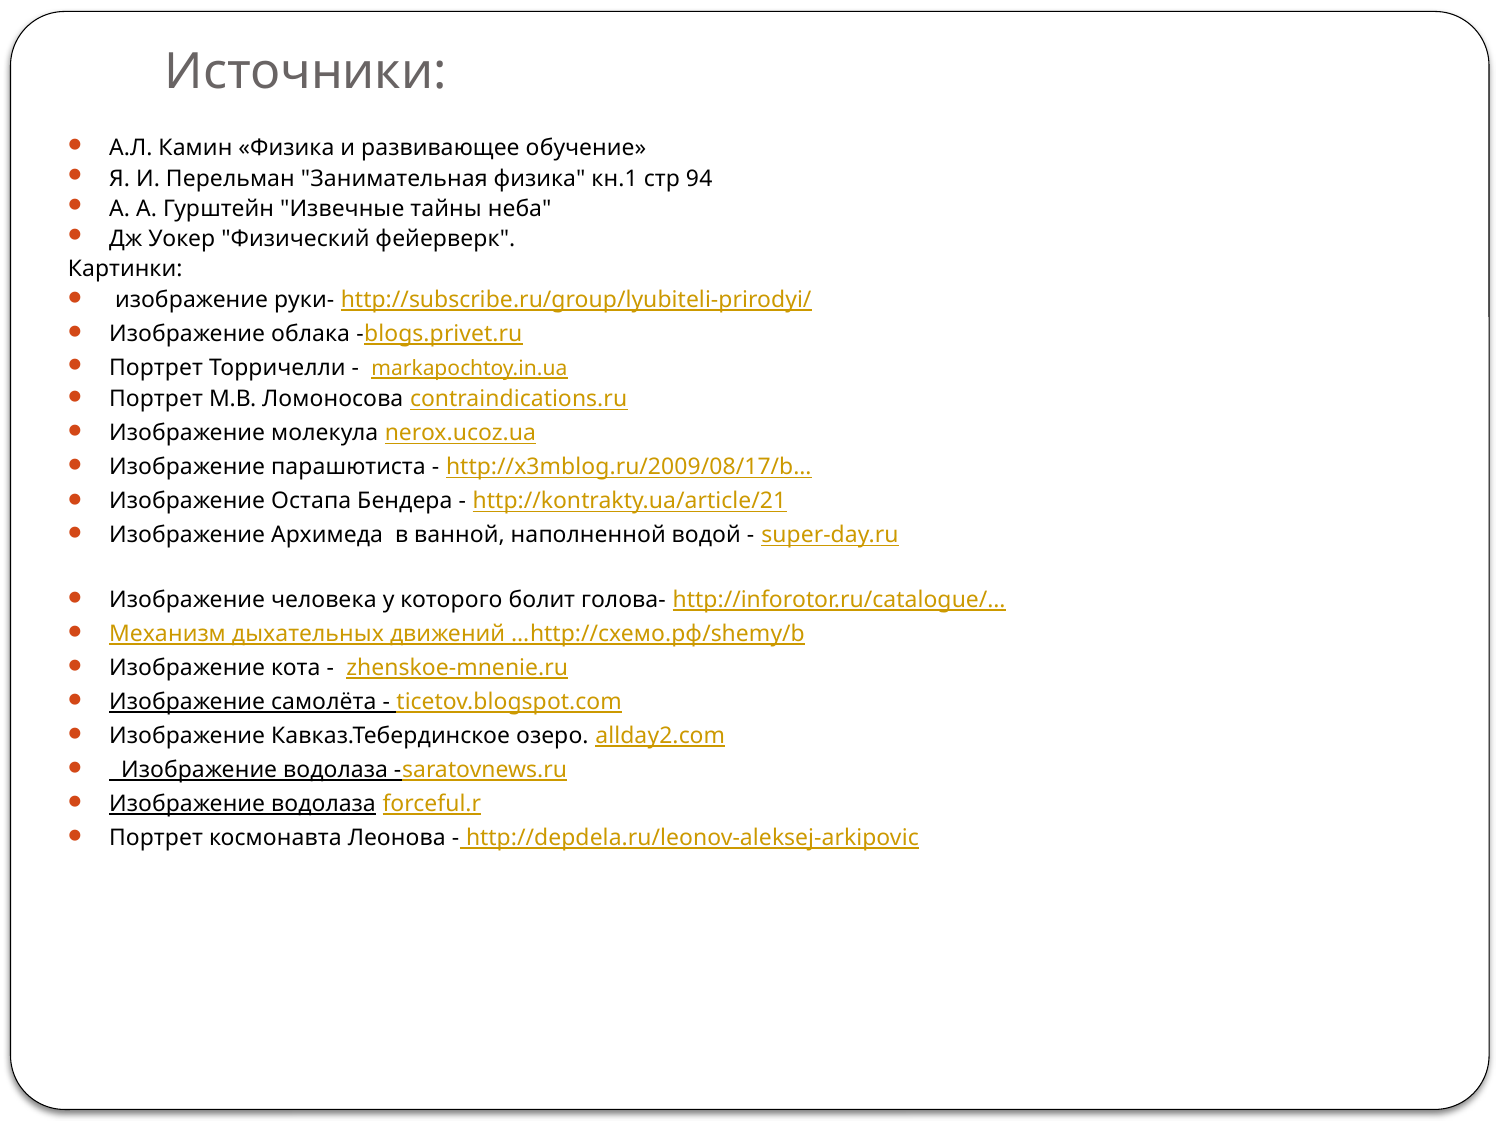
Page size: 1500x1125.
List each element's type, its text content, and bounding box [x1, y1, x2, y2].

list А.Л. Камин «Физика и развивающее обучение» Я. И. Перельман "Занимательная физика" кн.1 стр 94 А. А. Гурштейн "Извечные тайны неба" Дж Уокер "Физический фейерверк". Картинки: изображение руки- http://subscribe.ru/group/lyubiteli-prirodyi/ Изображение облака -blogs.privet.ru Портрет Торричелли - markapochtoy.in.ua Портрет М.В. Ломоносова contraindications.ru Изображение молекула nerox.ucoz.ua Изображение парашютиста - http://x3mblog.ru/2009/08/17/b… Изображение Остапа Бендера - http://kontrakty.ua/article/21 Изображение Архимеда в ванной, наполненной водой - super-day.ru Изображение человека у которого болит голова- http://inforotor.ru/catalogue/… Механизм дыхательных движений …http://схемо.рф/shemy/b Изображение кота - zhenskoe-mnenie.ru Изображение самолёта - ticetov.blogspot.com Изображение Кавказ.Тебердинское озеро. allday2.com Изображение водолаза -saratovnews.ru Изображение водолаза forceful.r Портрет космонавта Леонова - http://depdela.ru/leonov-aleksej-arkipovic [53, 125, 1393, 1071]
title Источники: [150, 45, 1425, 114]
